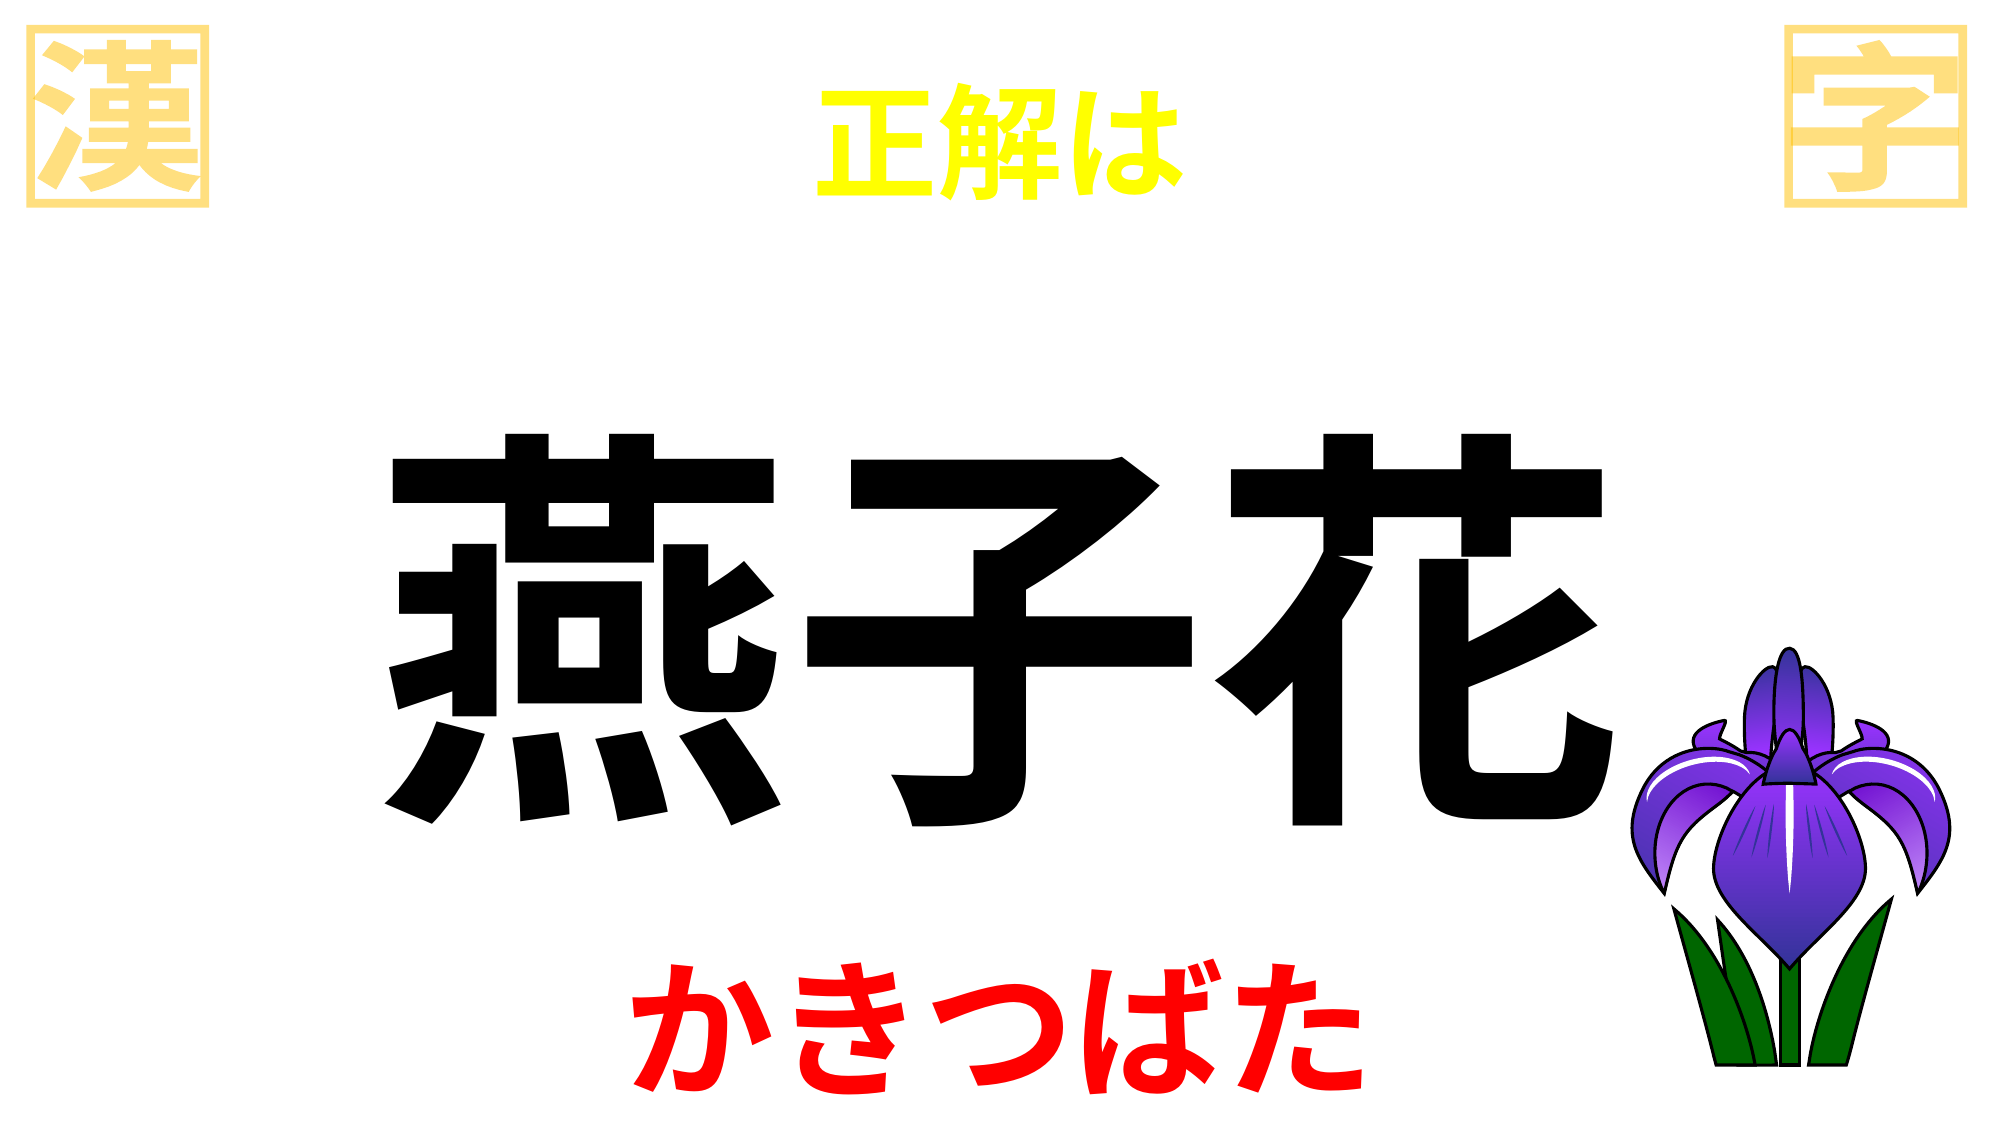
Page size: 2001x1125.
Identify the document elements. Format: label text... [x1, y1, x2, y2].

text_box かきつばた [0, 928, 2000, 1123]
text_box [1784, 24, 1968, 208]
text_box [26, 24, 210, 208]
text_box 燕子花 [359, 364, 1640, 880]
text_box 正解は [0, 57, 2000, 222]
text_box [1631, 648, 1950, 1068]
